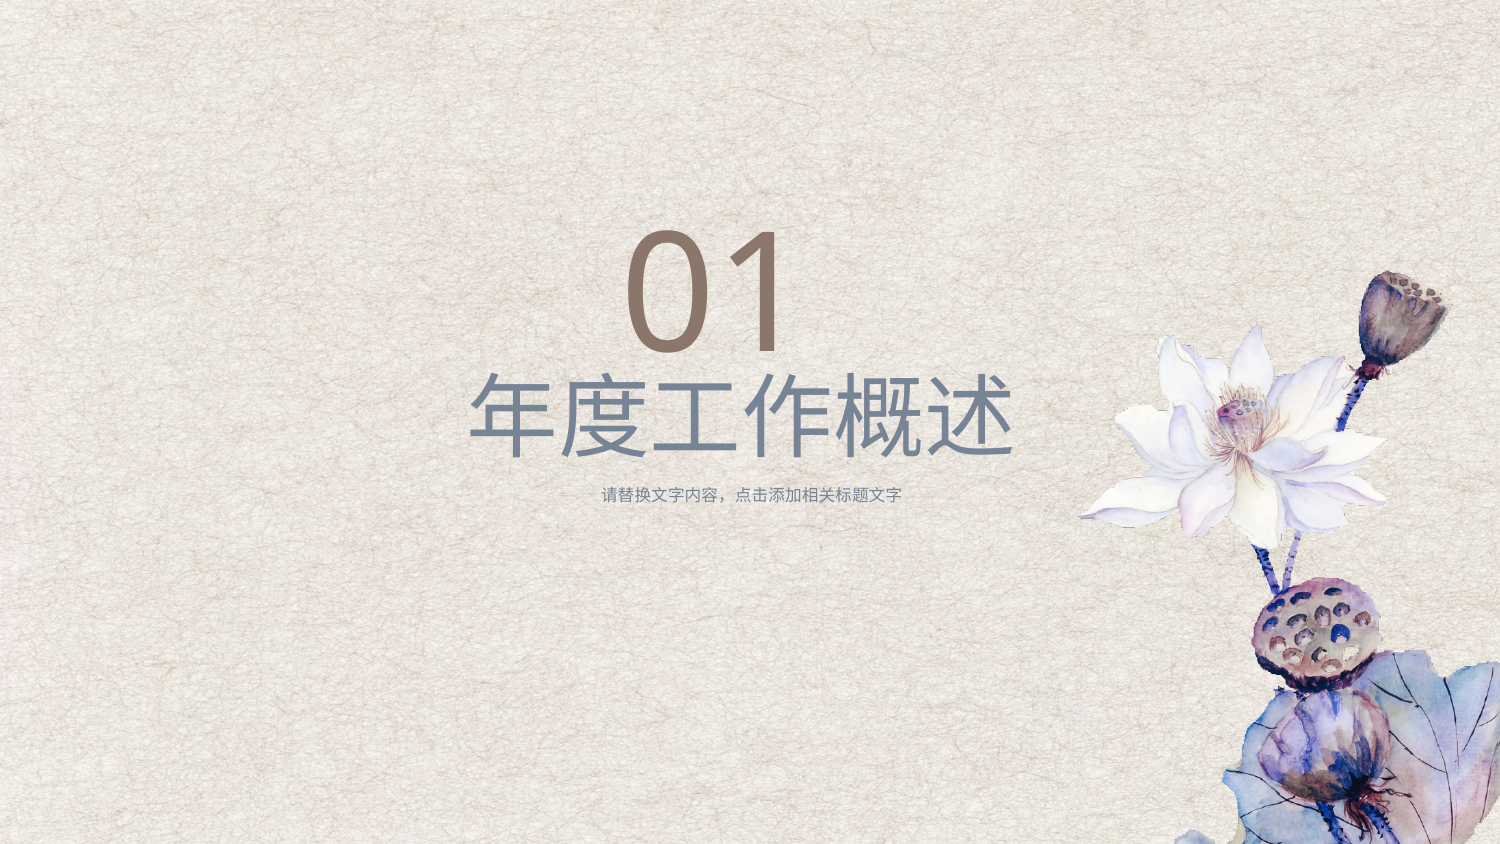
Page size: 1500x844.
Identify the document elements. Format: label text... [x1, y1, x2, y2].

text_box 01 [620, 184, 864, 385]
text_box 请替换文字内容，点击添加相关标题文字 [601, 484, 1054, 505]
picture [0, 0, 1500, 844]
text_box 年度工作概述 [466, 358, 1054, 469]
